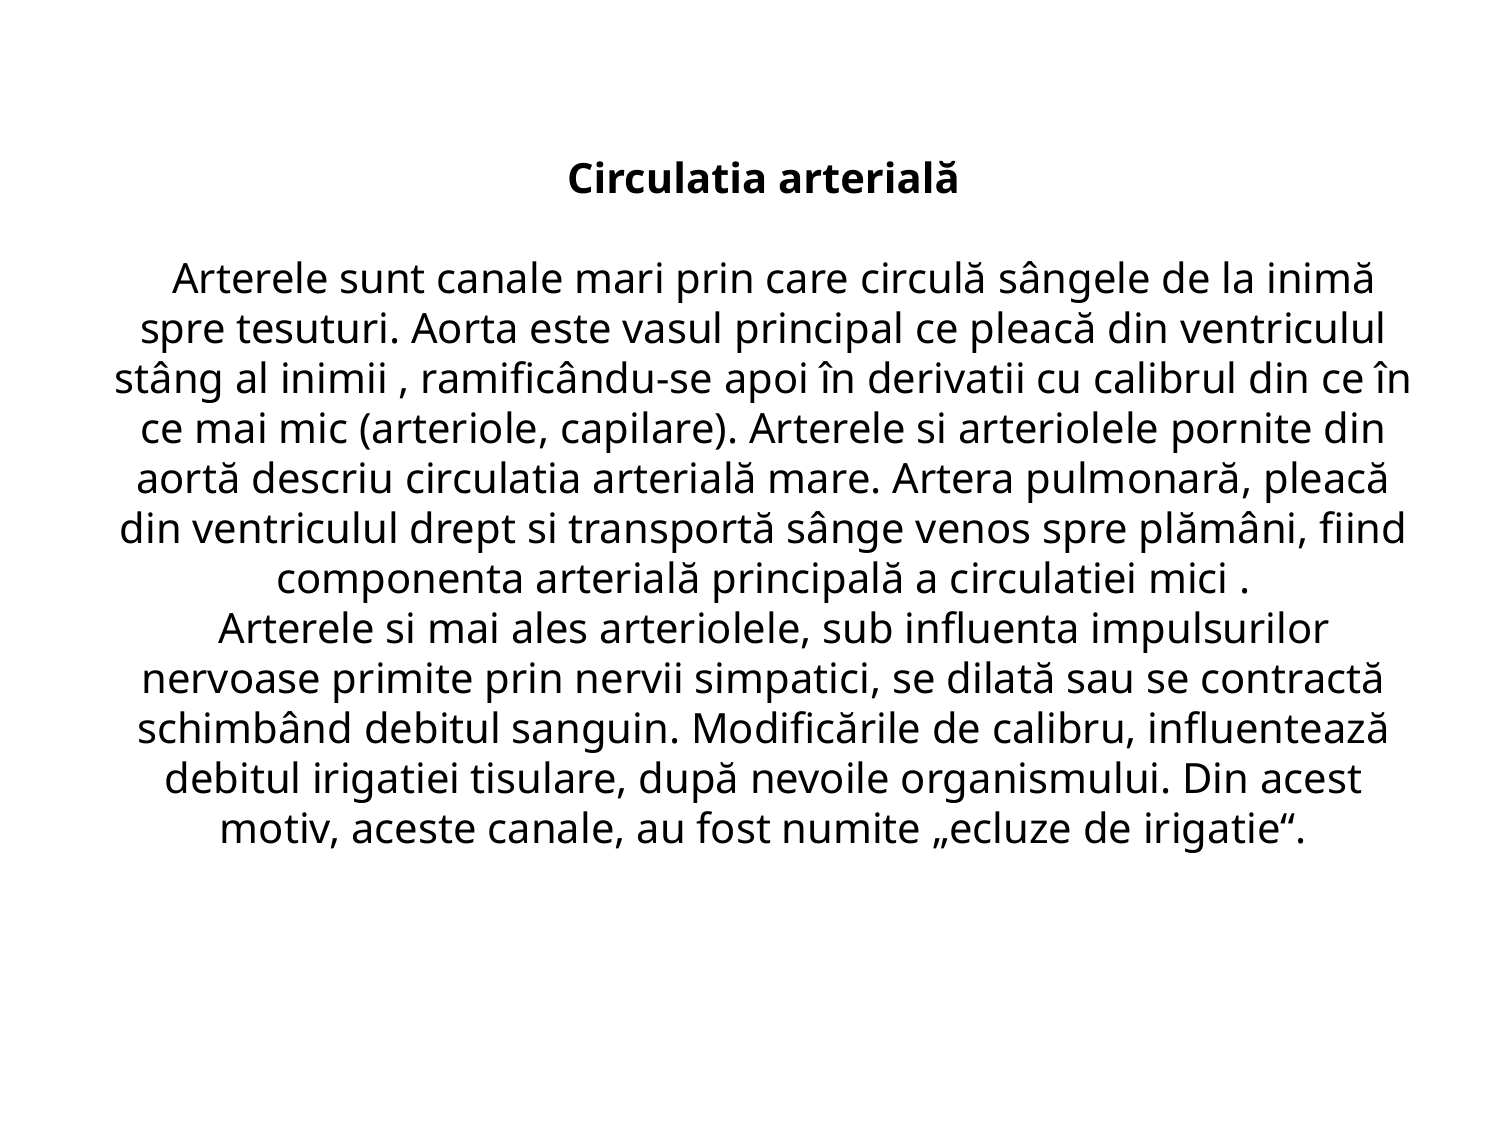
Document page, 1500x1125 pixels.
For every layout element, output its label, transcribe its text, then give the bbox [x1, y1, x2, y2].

title Circulatia arterială Arterele sunt canale mari prin care circulă sângele de la inimă spre tesuturi. Aorta este vasul principal ce pleacă din ventriculul stâng al inimii , ramificându-se apoi în derivatii cu calibrul din ce în ce mai mic (arteriole, capilare). Arterele si arteriolele pornite din aortă descriu circulatia arterială mare. Artera pulmonară, pleacă din ventriculul drept si transportă sânge venos spre plămâni, fiind componenta arterială principală a circulatiei mici . Arterele si mai ales arteriolele, sub influenta impulsurilor nervoase primite prin nervii simpatici, se dilată sau se contractă schimbând debitul sanguin. Modificările de calibru, influentează debitul irigatiei tisulare, după nevoile organismului. Din acest motiv, aceste canale, au fost numite „ecluze de irigatie“. [88, 136, 1439, 868]
